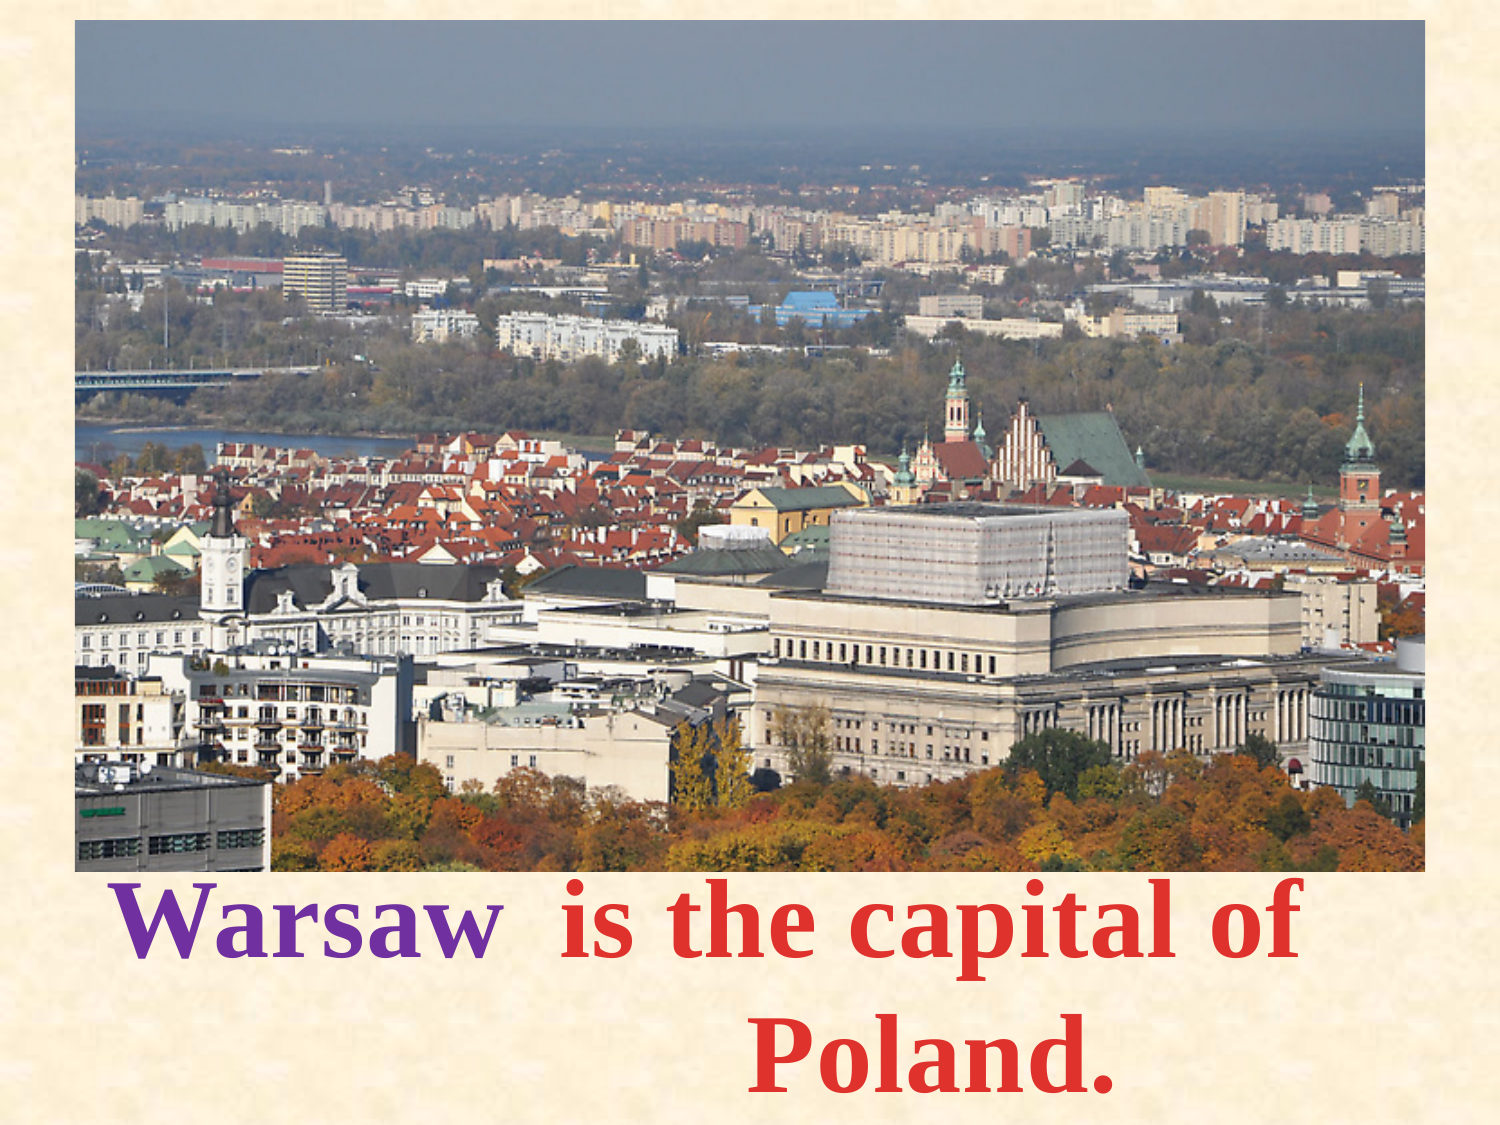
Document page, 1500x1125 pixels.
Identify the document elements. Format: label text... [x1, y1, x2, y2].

text_box Warsaw [90, 880, 521, 988]
text_box is the capital of Poland. [365, 837, 1500, 1123]
picture [0, 0, 1500, 1125]
